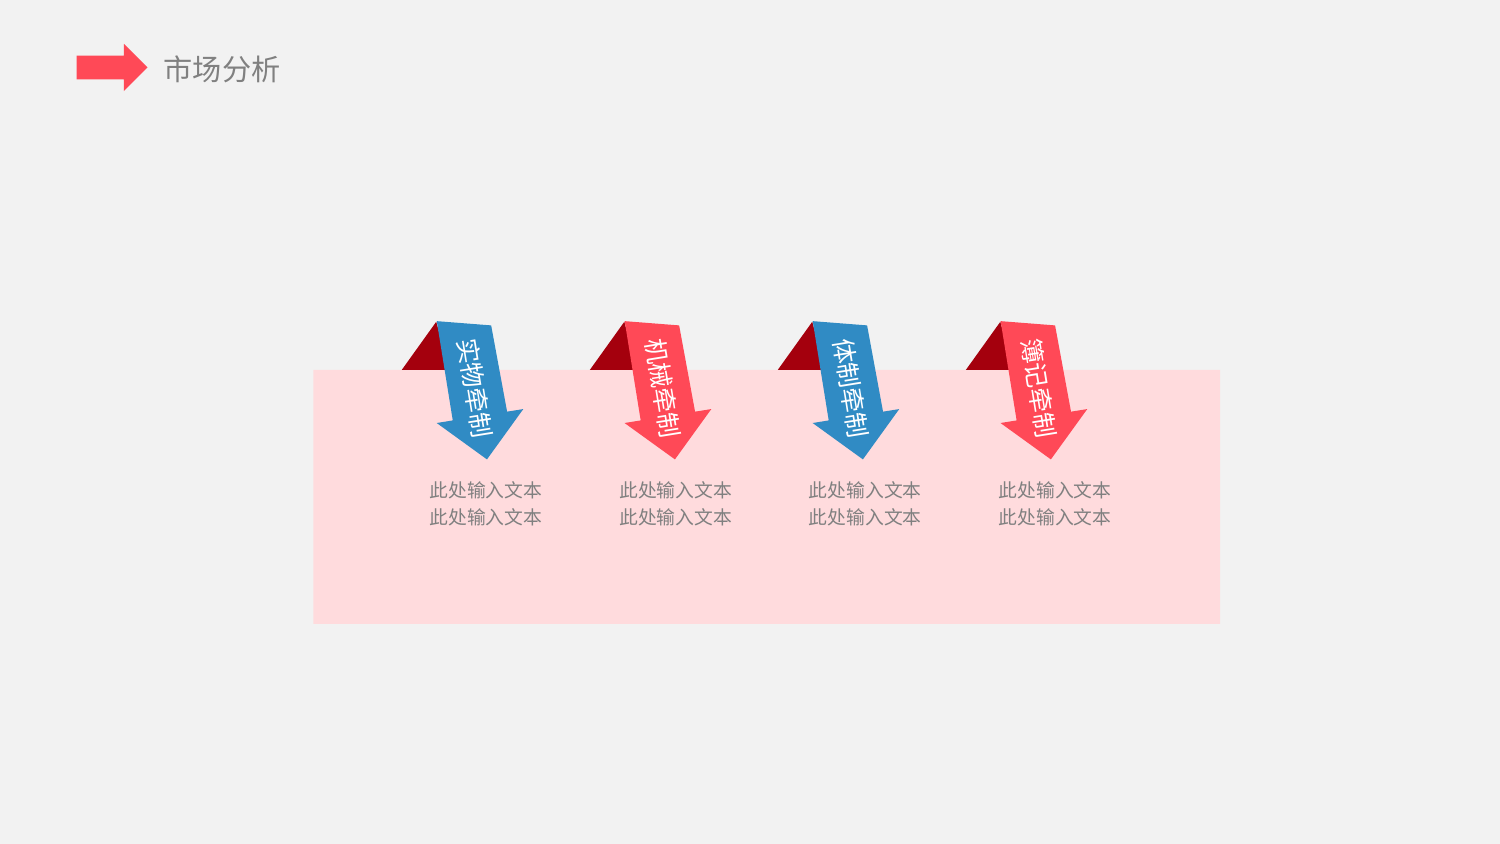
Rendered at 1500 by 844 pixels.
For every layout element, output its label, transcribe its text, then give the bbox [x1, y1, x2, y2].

text_box 实物牵制 [436, 321, 524, 460]
text_box 此处输入文本 此处输入文本 [573, 468, 762, 534]
text_box [313, 369, 1221, 624]
text_box 机械牵制 [624, 321, 712, 460]
text_box 此处输入文本 此处输入文本 [952, 468, 1158, 534]
text_box 此处输入文本 此处输入文本 [383, 468, 573, 534]
text_box 体制牵制 [812, 321, 900, 460]
text_box [777, 322, 820, 370]
text_box [965, 322, 1008, 370]
text_box [589, 322, 632, 370]
text_box 簿记牵制 [1000, 321, 1088, 460]
text_box [401, 322, 444, 370]
text_box 此处输入文本 此处输入文本 [762, 468, 952, 534]
